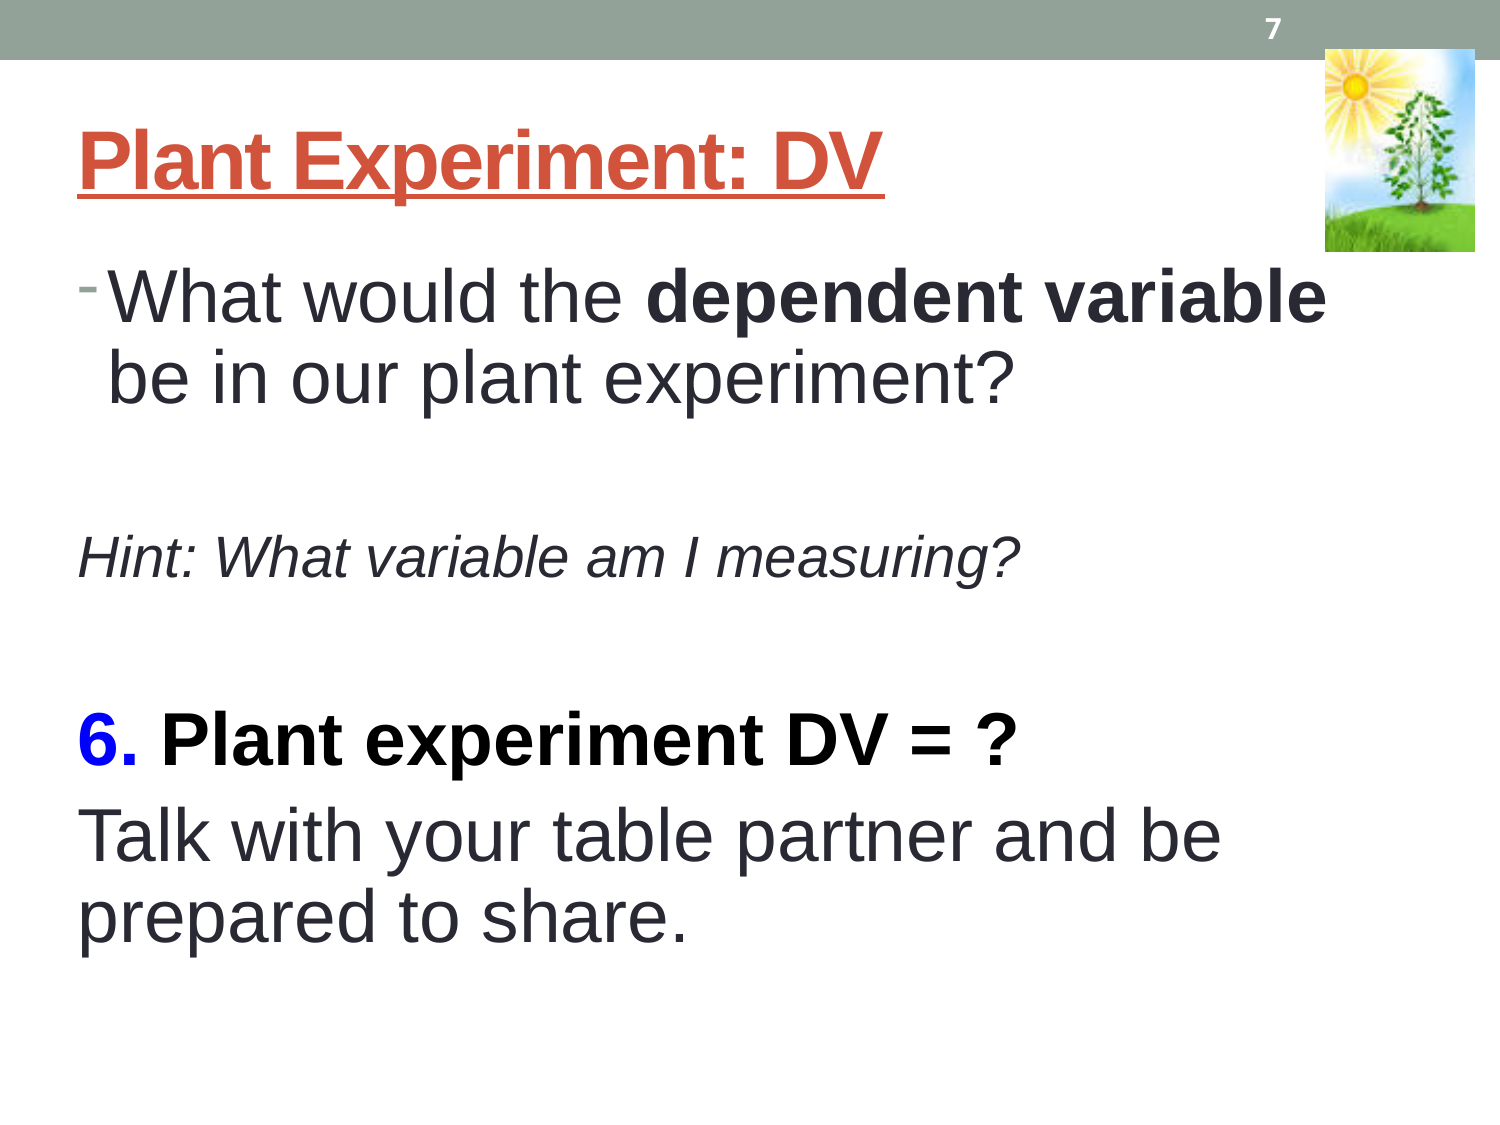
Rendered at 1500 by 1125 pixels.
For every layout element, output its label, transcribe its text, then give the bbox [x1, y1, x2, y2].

list What would the dependent variable be in our plant experiment? Hint: What variable am I measuring? 6. Plant experiment DV = ? Talk with your table partner and be prepared to share. [62, 249, 1400, 1000]
slide_number 7 [1250, 3, 1425, 57]
title Plant Experiment: DV [62, 87, 1321, 225]
picture [1324, 49, 1476, 253]
